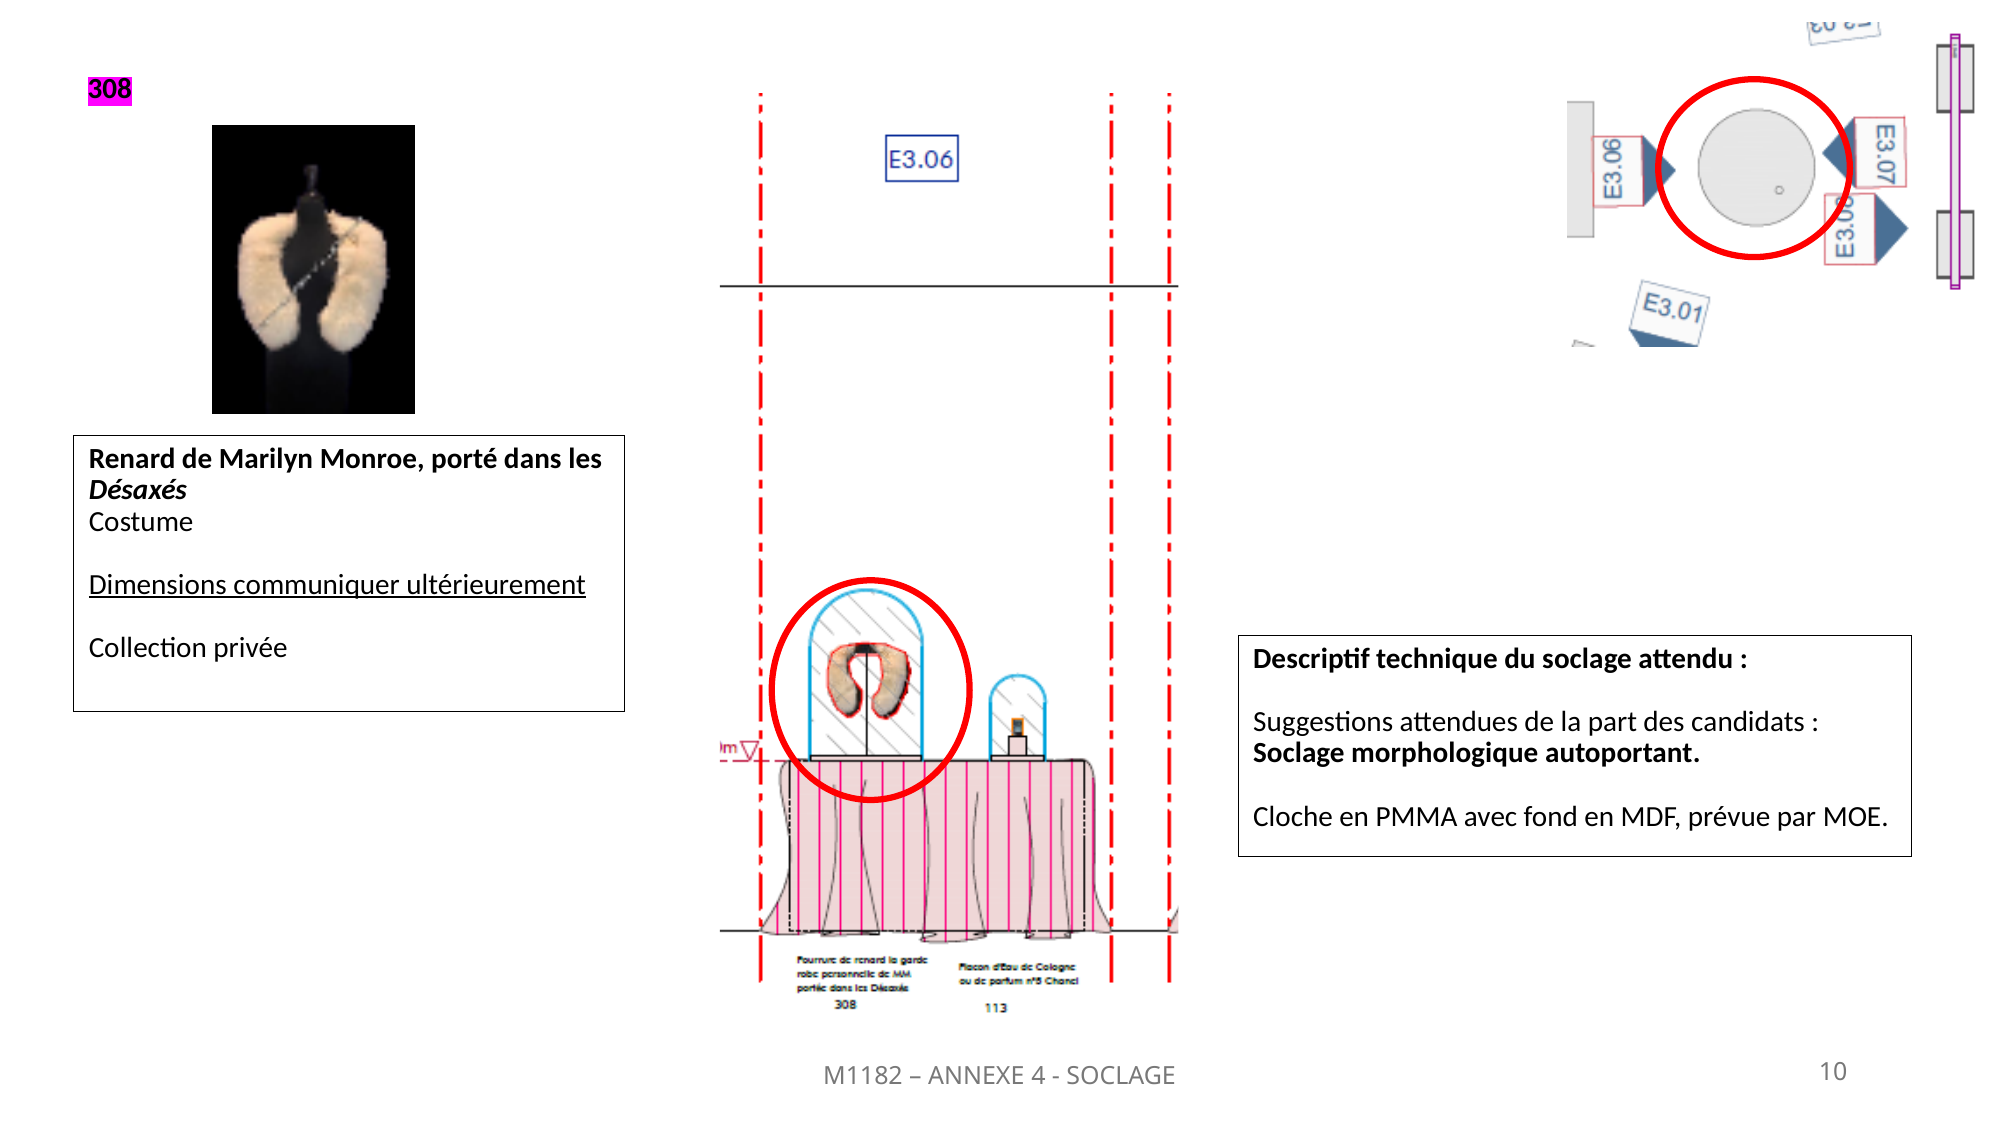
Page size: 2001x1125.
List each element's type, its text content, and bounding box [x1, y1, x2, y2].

text_box Descriptif technique du soclage attendu : Suggestions attendues de la part des candidats : Soclage morphologique autoportant. Cloche en PMMA avec fond en MDF, prévue par MOE. [1238, 635, 1912, 857]
text_box Renard de Marilyn Monroe, porté dans les Désaxés Costume Dimensions communiquer ultérieurement Collection privée [73, 435, 625, 712]
picture [719, 92, 1179, 1033]
slide_number 10 [1412, 1042, 1863, 1103]
picture [1567, 21, 1986, 347]
picture [211, 125, 415, 415]
footer M1182 – ANNEXE 4 - SOCLAGE [662, 1044, 1338, 1105]
text_box 308 [72, 65, 170, 126]
